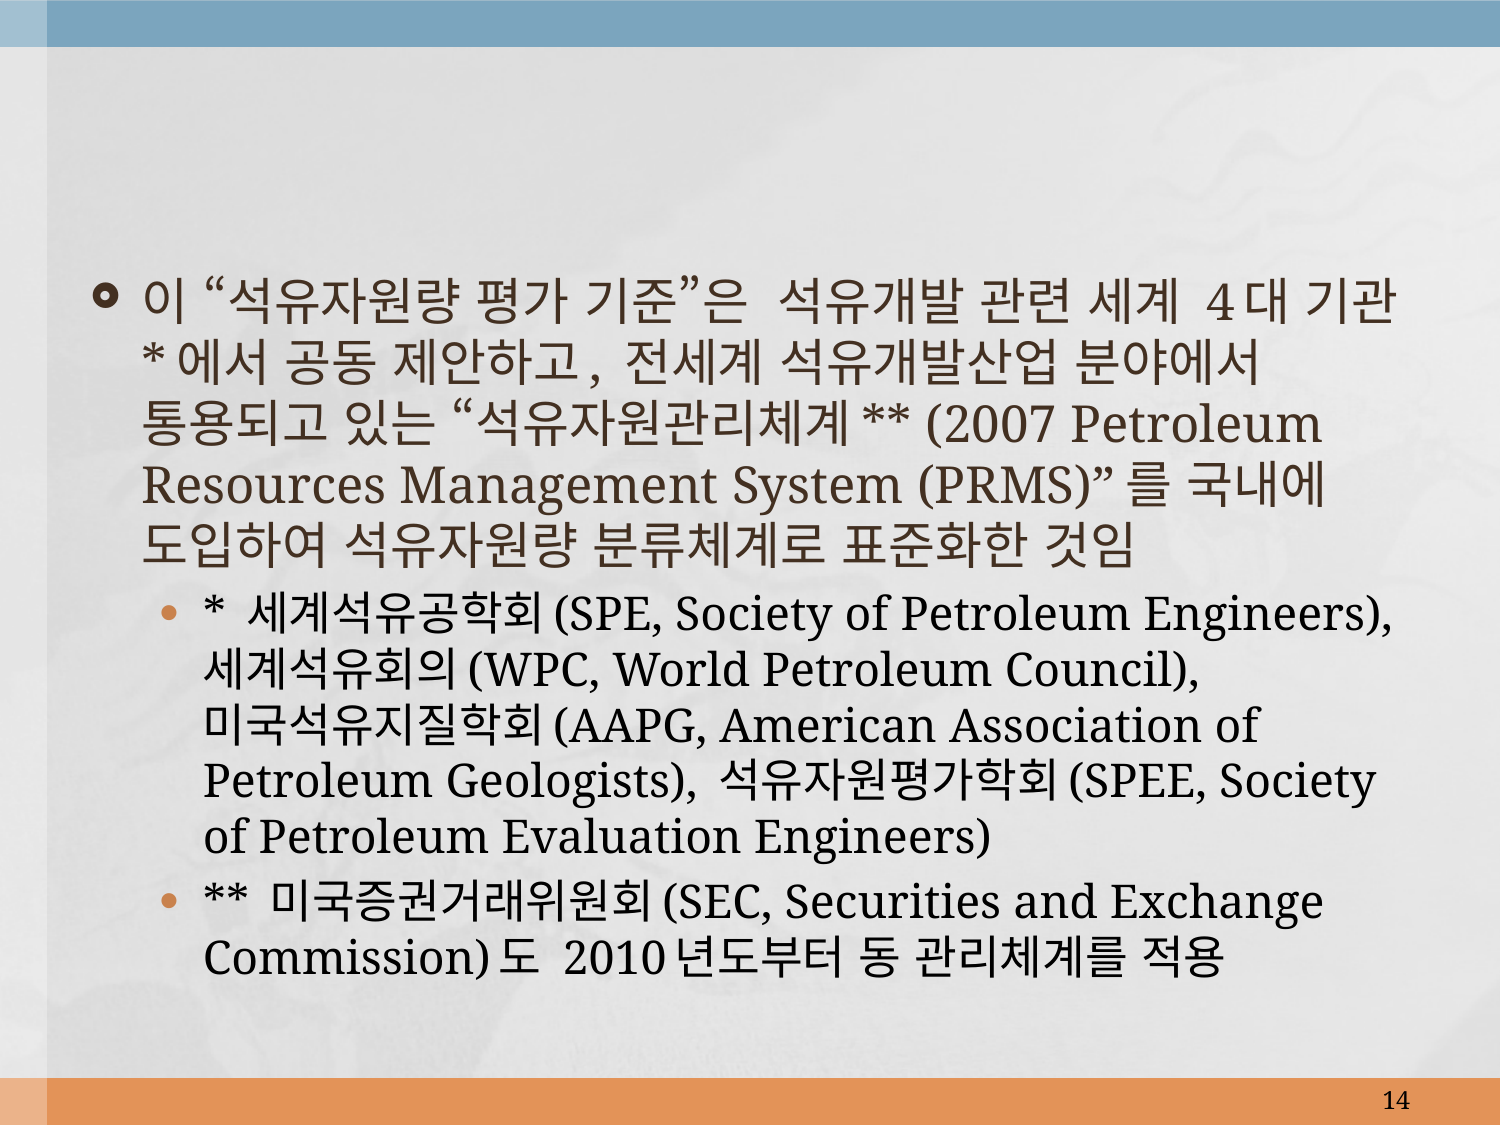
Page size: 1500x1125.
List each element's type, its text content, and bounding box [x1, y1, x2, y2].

slide_number 14 [1074, 1078, 1425, 1125]
list 이 “석유자원량 평가 기준”은 석유개발 관련 세계 4대 기관*에서 공동 제안하고, 전세계 석유개발산업 분야에서 통용되고 있는 “석유자원관리체계** (2007 Petroleum Resources Management System (PRMS)”를 국내에 도입하여 석유자원량 분류체계로 표준화한 것임 * 세계석유공학회(SPE, Society of Petroleum Engineers), 세계석유회의(WPC, World Petroleum Council), 미국석유지질학회(AAPG, American Association of Petroleum Geologists), 석유자원평가학회(SPEE, Society of Petroleum Evaluation Engineers) ** 미국증권거래위원회(SEC, Securities and Exchange Commission)도 2010년도부터 동 관리체계를 적용 [75, 262, 1425, 1005]
